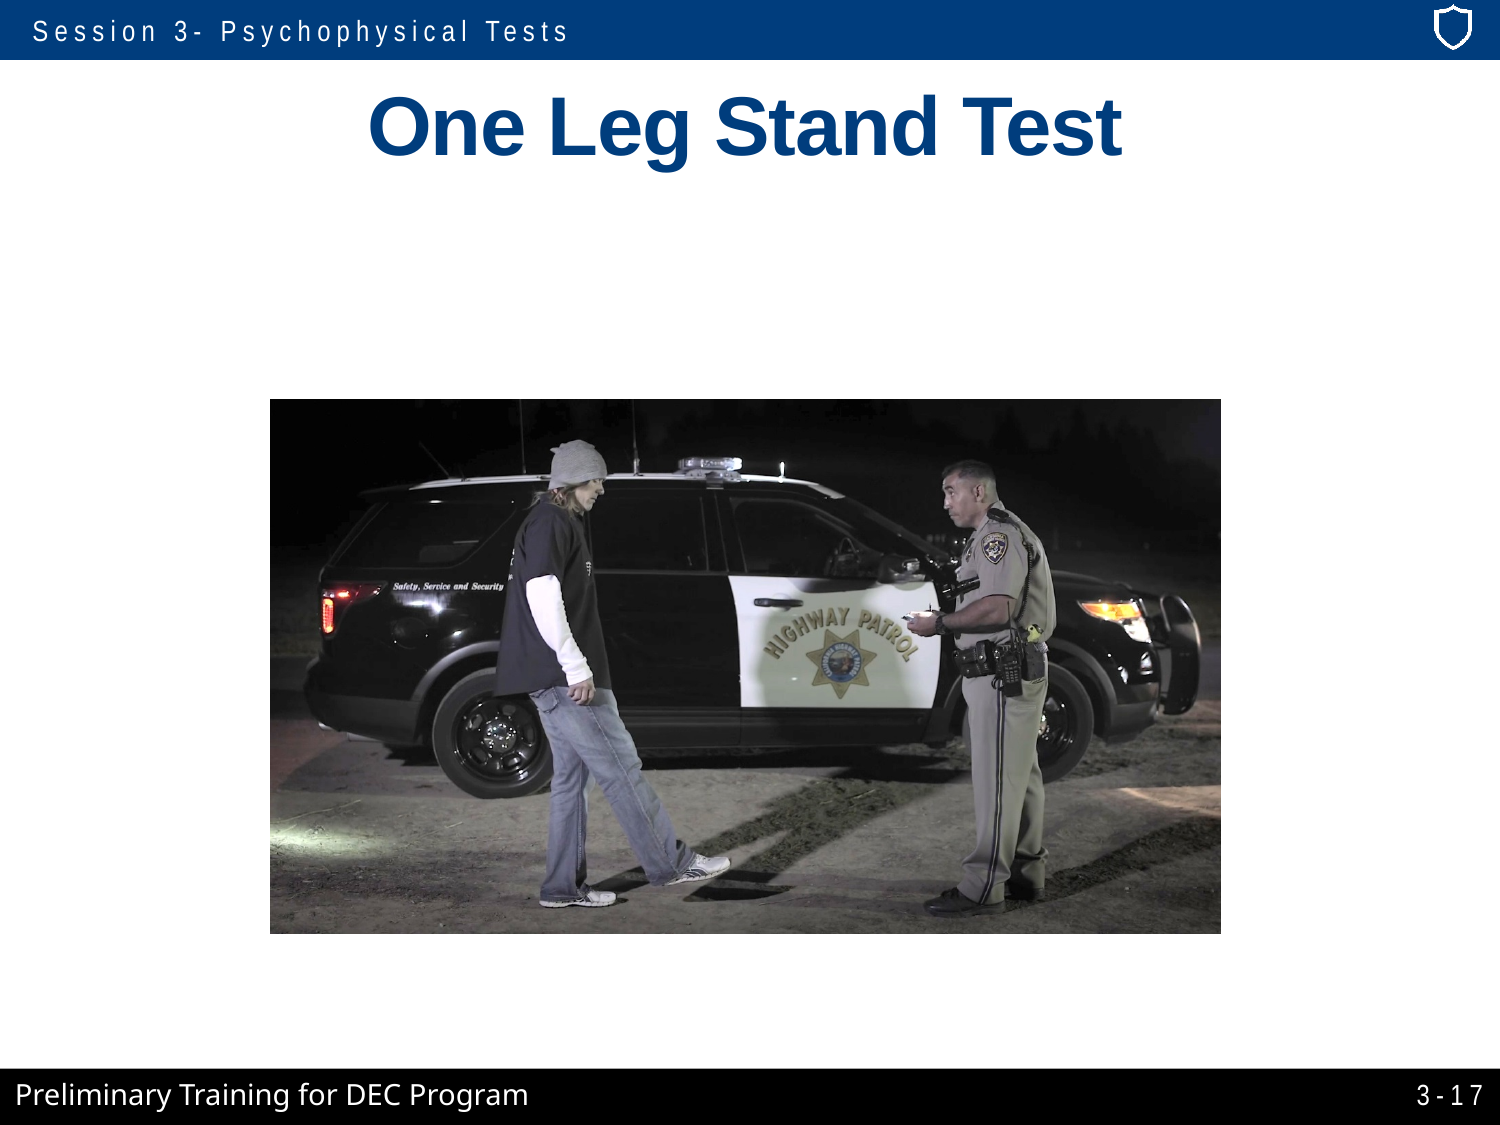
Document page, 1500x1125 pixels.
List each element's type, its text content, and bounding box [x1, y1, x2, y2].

slide_number 3-17 [1218, 1063, 1499, 1124]
text_box One Leg Stand Test [45, 80, 1446, 278]
picture [269, 398, 1221, 934]
picture [1434, 4, 1472, 50]
